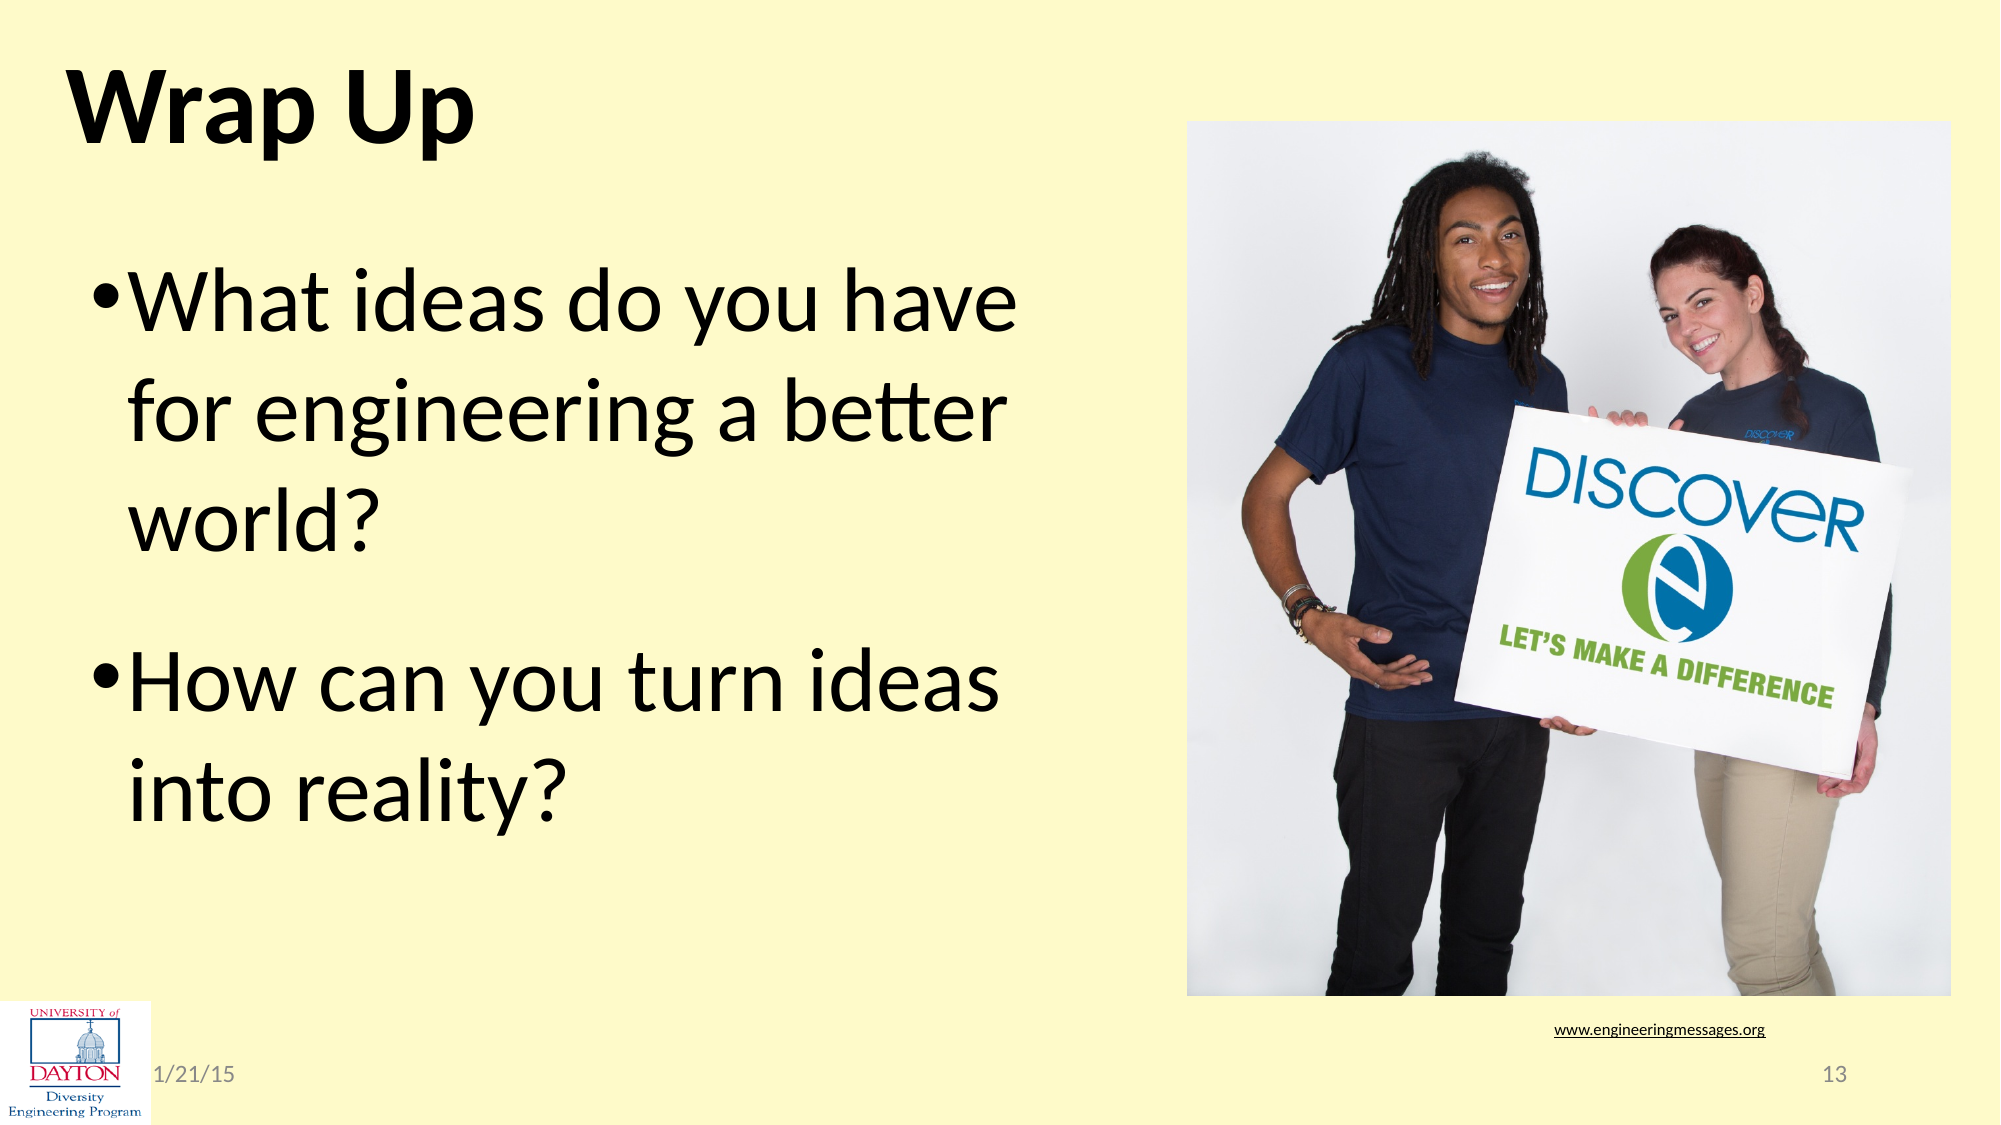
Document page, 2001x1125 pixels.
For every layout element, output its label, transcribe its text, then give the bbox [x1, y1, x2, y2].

list What ideas do you have for engineering a better world? How can you turn ideas into reality? [75, 232, 1101, 927]
text_box www.engineeringmessages.org [1539, 1011, 1789, 1047]
title Wrap Up [50, 21, 1776, 194]
picture [0, 1001, 151, 1125]
picture [1186, 121, 1952, 996]
